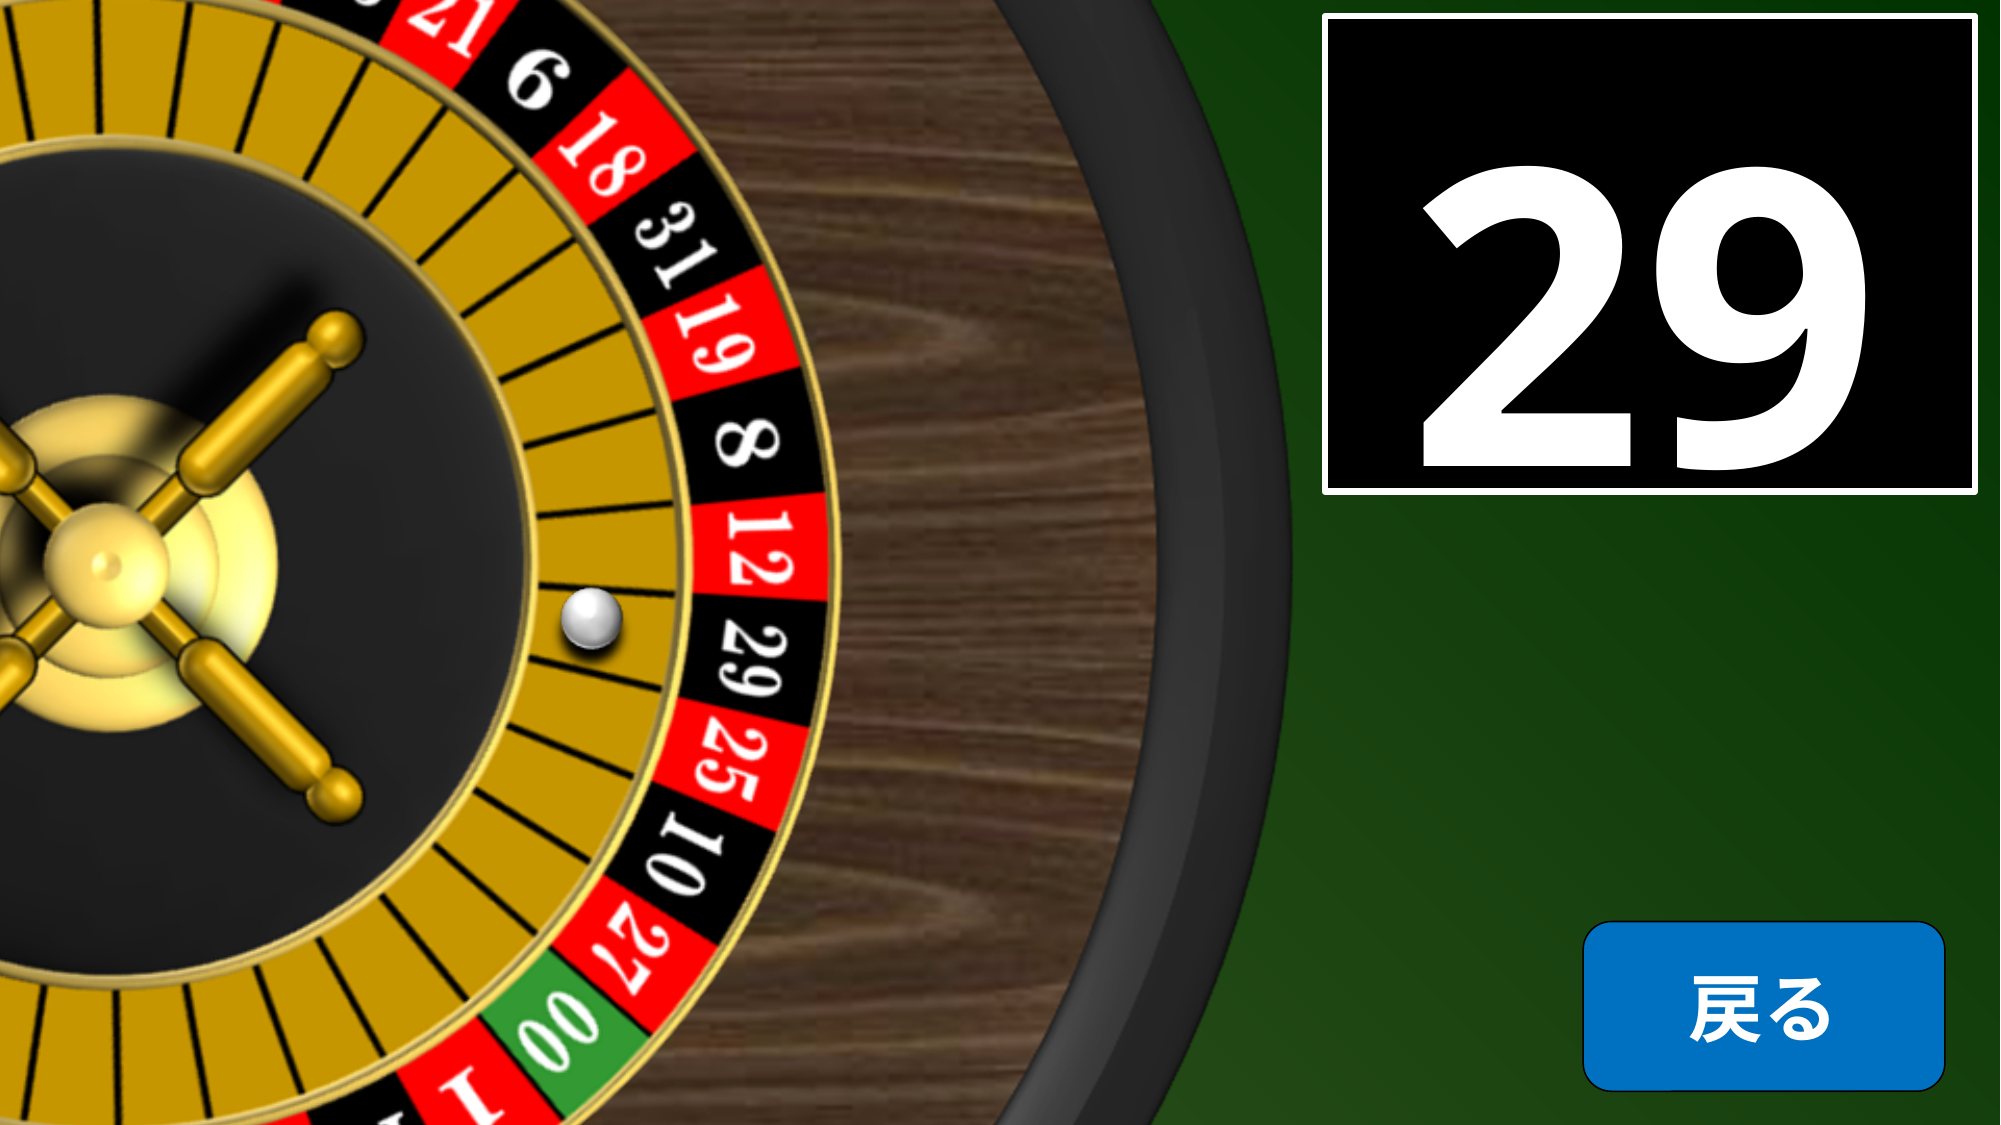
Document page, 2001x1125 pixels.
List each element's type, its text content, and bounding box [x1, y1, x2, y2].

picture [0, 0, 1297, 1125]
text_box 戻る [1583, 921, 1945, 1092]
text_box [1324, 16, 1975, 492]
text_box 29 [1392, 44, 1896, 558]
